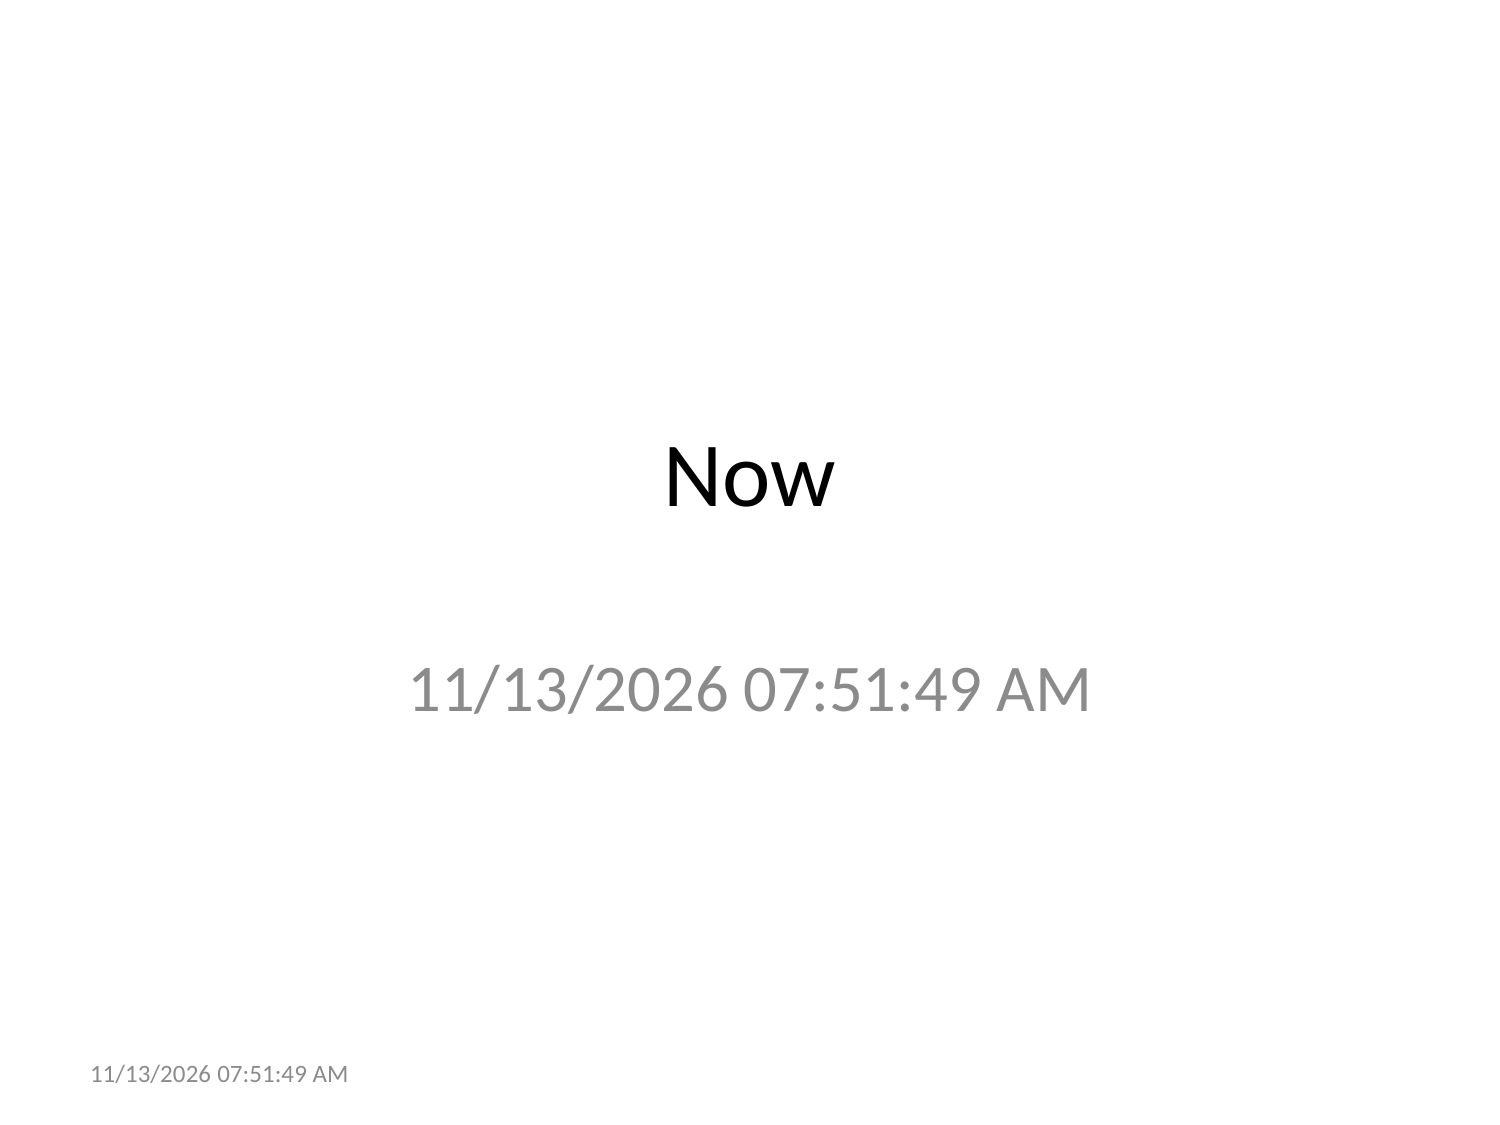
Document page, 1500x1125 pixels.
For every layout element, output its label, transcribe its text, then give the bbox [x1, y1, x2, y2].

subtitle 2011-12-19 10:20:04 AM [225, 637, 1275, 925]
title Now [112, 349, 1388, 591]
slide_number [75, 1042, 425, 1103]
